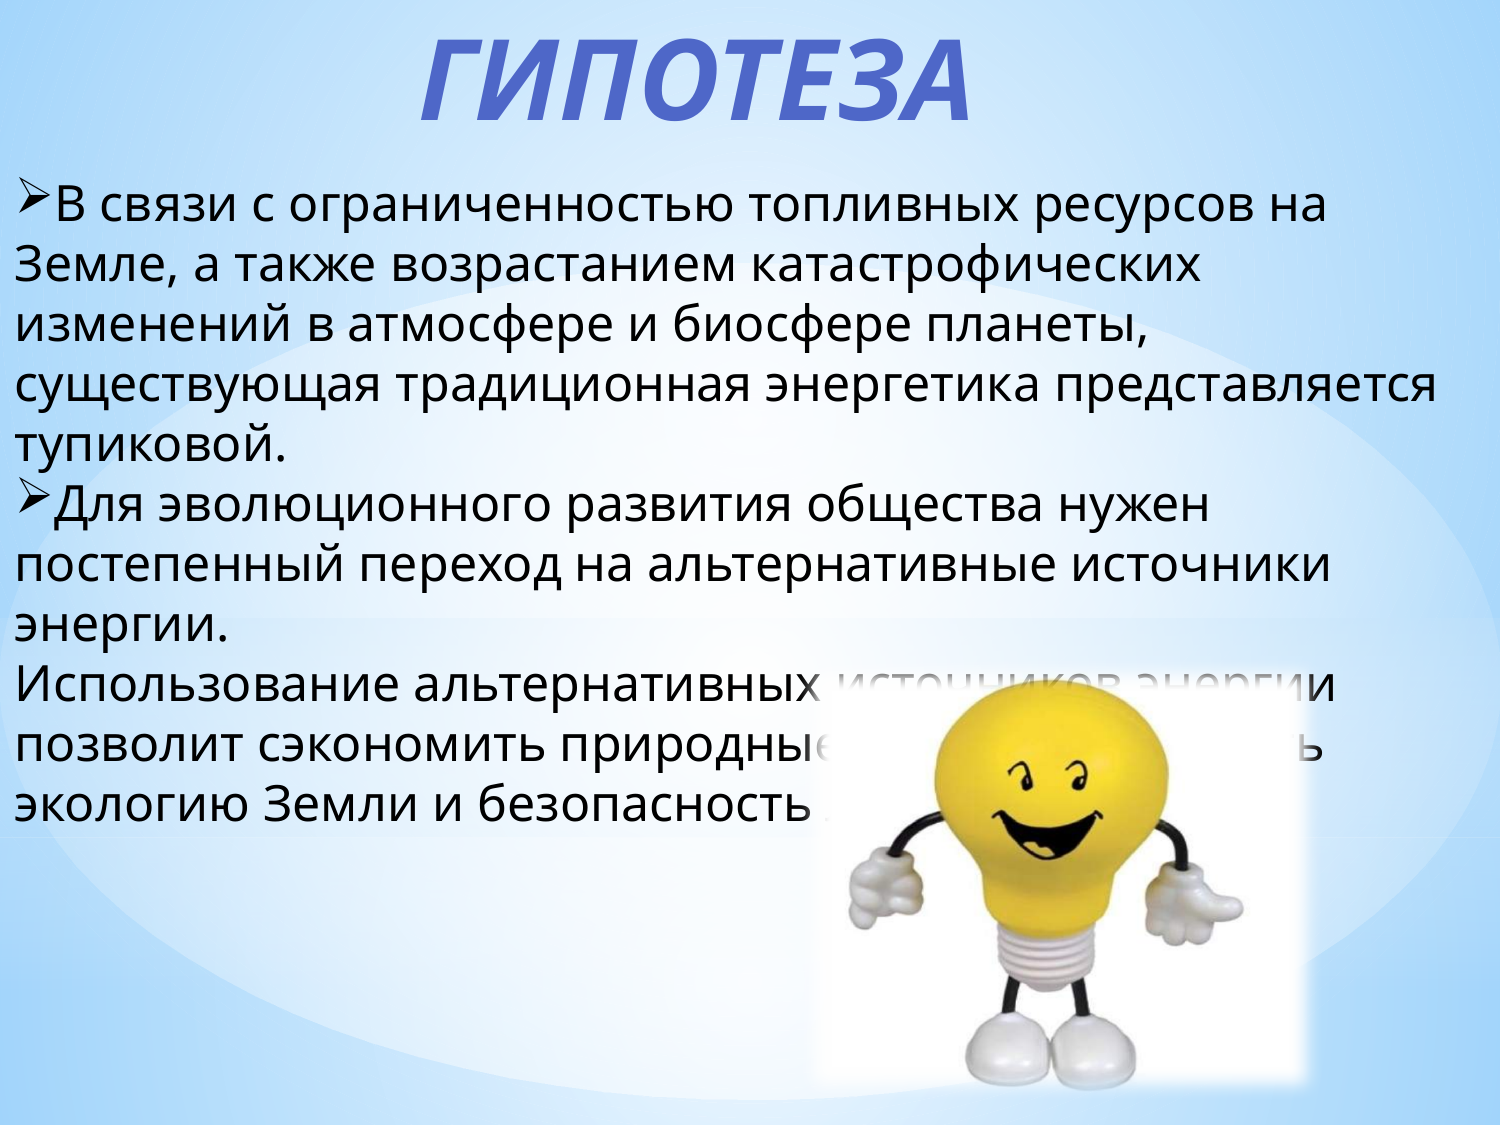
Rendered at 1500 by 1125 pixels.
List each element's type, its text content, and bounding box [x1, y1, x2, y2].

text_box В связи с ограниченностью топливных ресурсов на Земле, а также возрастанием катастрофических изменений в атмосфере и биосфере планеты, существующая традиционная энергетика представляется тупиковой. Для эволюционного развития общества нужен постепенный переход на альтернативные источники энергии. Использование альтернативных источников энергии позволит сэкономить природные ресурсы, улучшить экологию Земли и безопасность людей на планете. [0, 163, 1500, 839]
picture [796, 656, 1325, 1102]
text_box гипотеза [403, 0, 991, 150]
